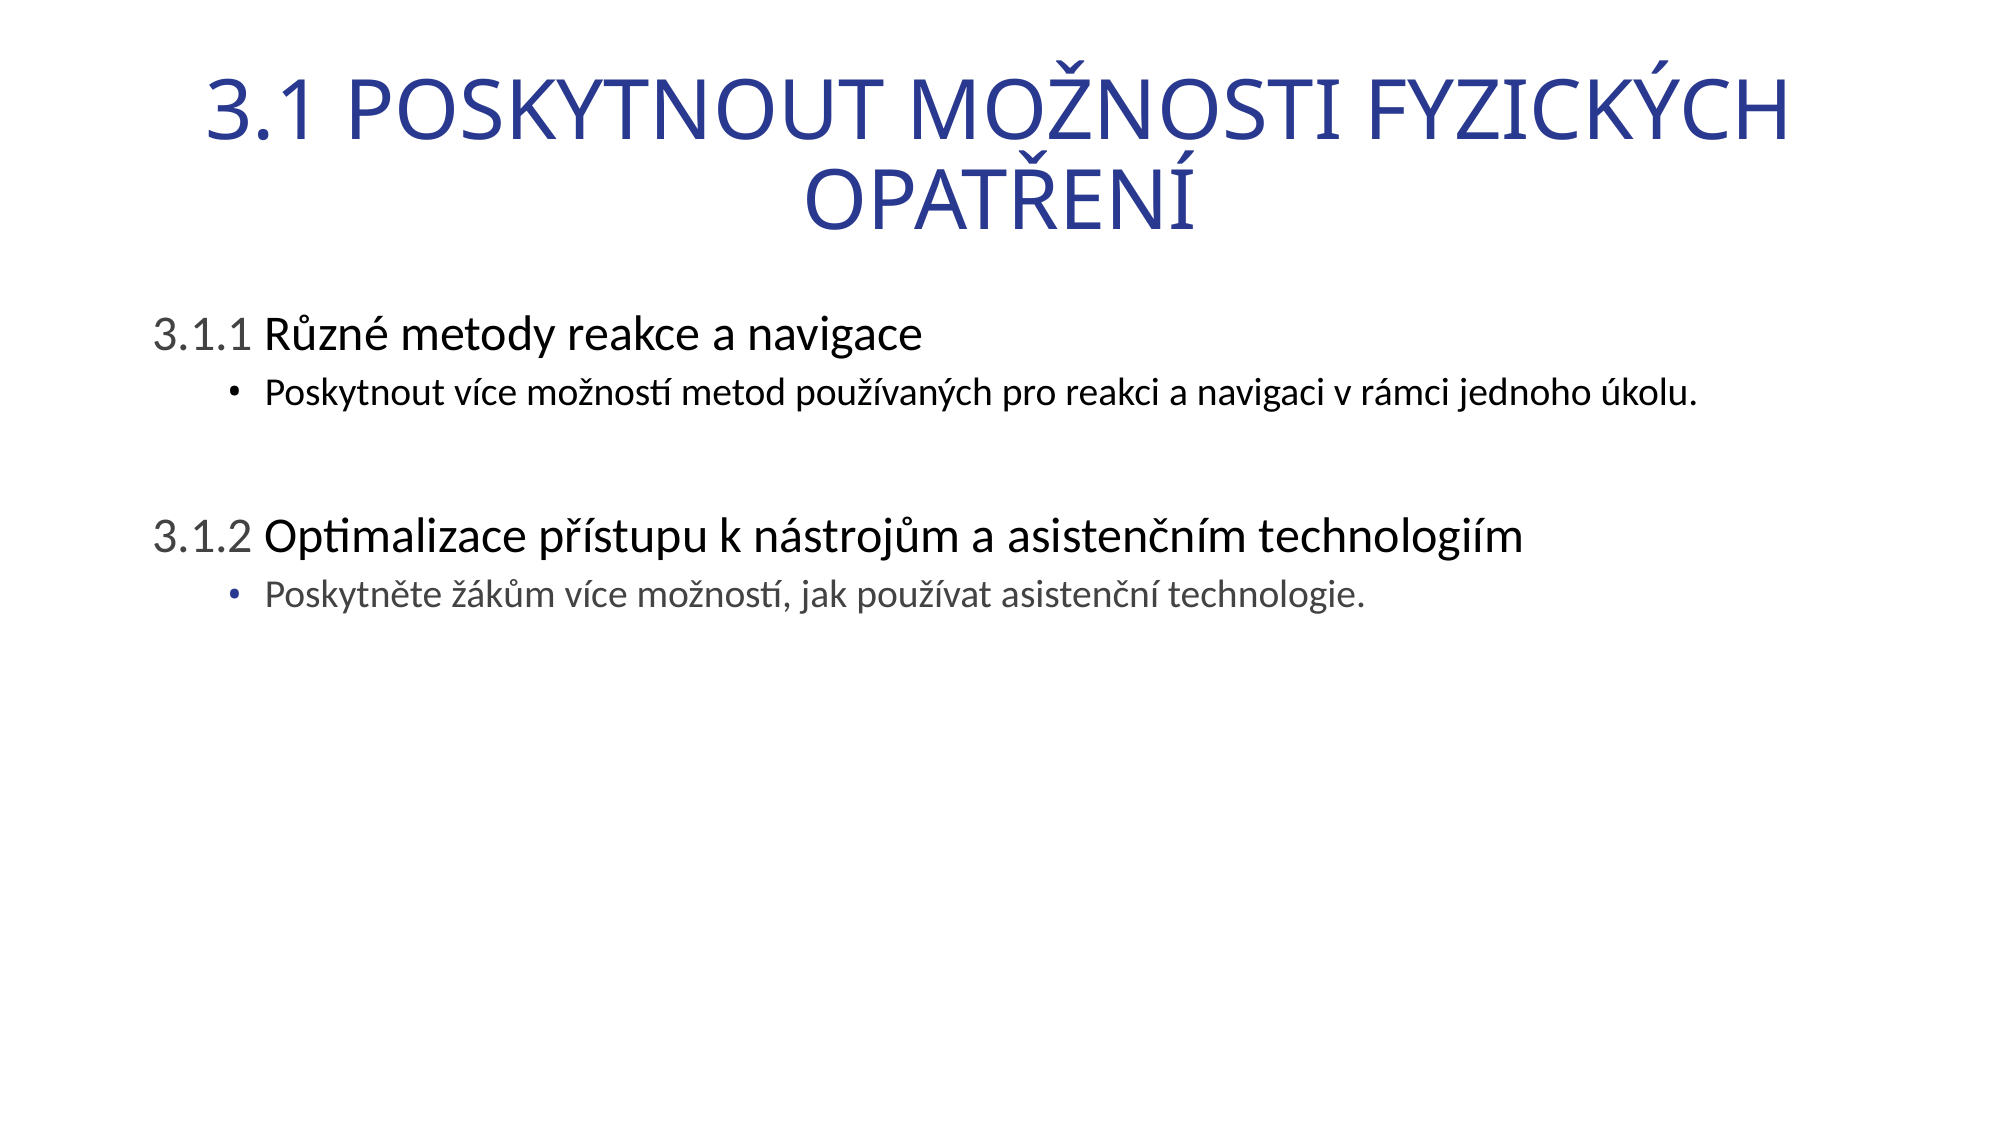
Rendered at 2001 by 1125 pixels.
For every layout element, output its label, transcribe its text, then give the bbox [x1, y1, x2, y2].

list 3.1.1 Různé metody reakce a navigace Poskytnout více možností metod používaných pro reakci a navigaci v rámci jednoho úkolu. 3.1.2 Optimalizace přístupu k nástrojům a asistenčním technologiím Poskytněte žákům více možností, jak používat asistenční technologie. [137, 299, 1800, 1014]
title 3.1 POSKYTNOUT MOŽNOSTI FYZICKÝCH OPATŘENÍ [117, 48, 1883, 267]
